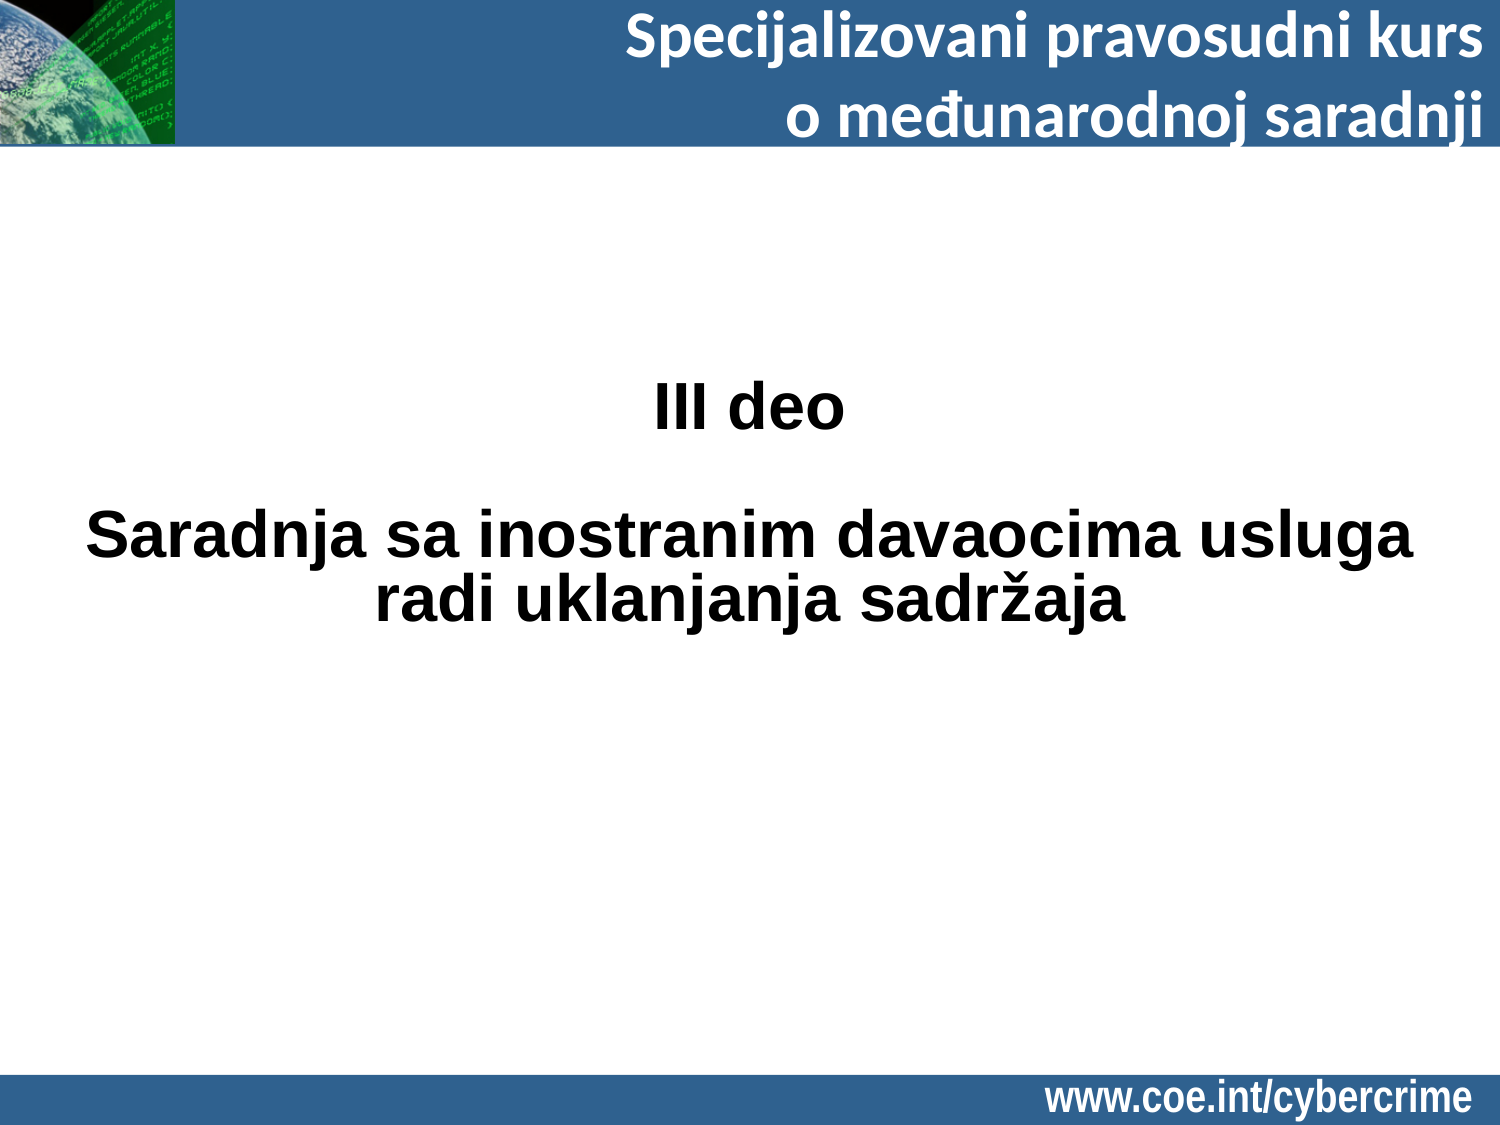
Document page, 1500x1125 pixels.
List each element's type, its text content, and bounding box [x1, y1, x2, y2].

text_box Specijalizovani pravosudni kurs o međunarodnoj saradnji [177, 0, 1500, 149]
text_box III deo Saradnja sa inostranim davaocima usluga radi uklanjanja sadržaja [50, 371, 1450, 642]
text_box [0, 1073, 1030, 1125]
picture [0, 0, 175, 144]
text_box www.coe.int/cybercrime [1030, 1059, 1500, 1125]
